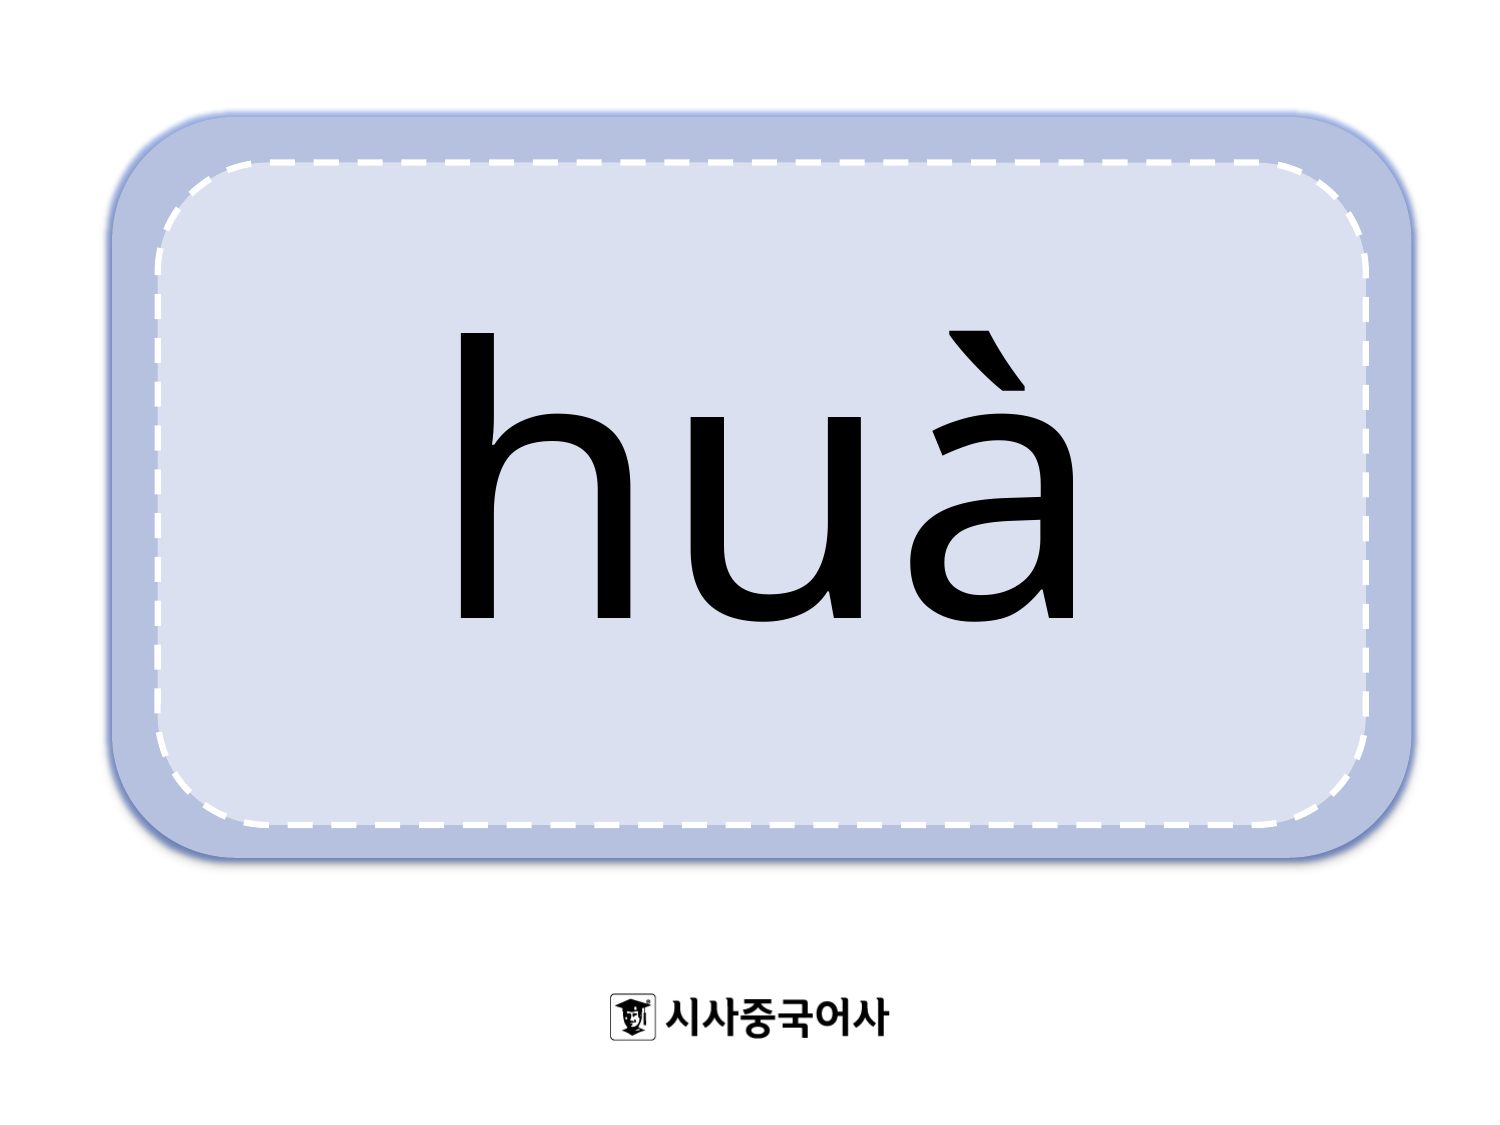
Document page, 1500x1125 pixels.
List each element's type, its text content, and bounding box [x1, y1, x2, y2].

picture [602, 987, 898, 1047]
text_box huà [162, 137, 1371, 800]
